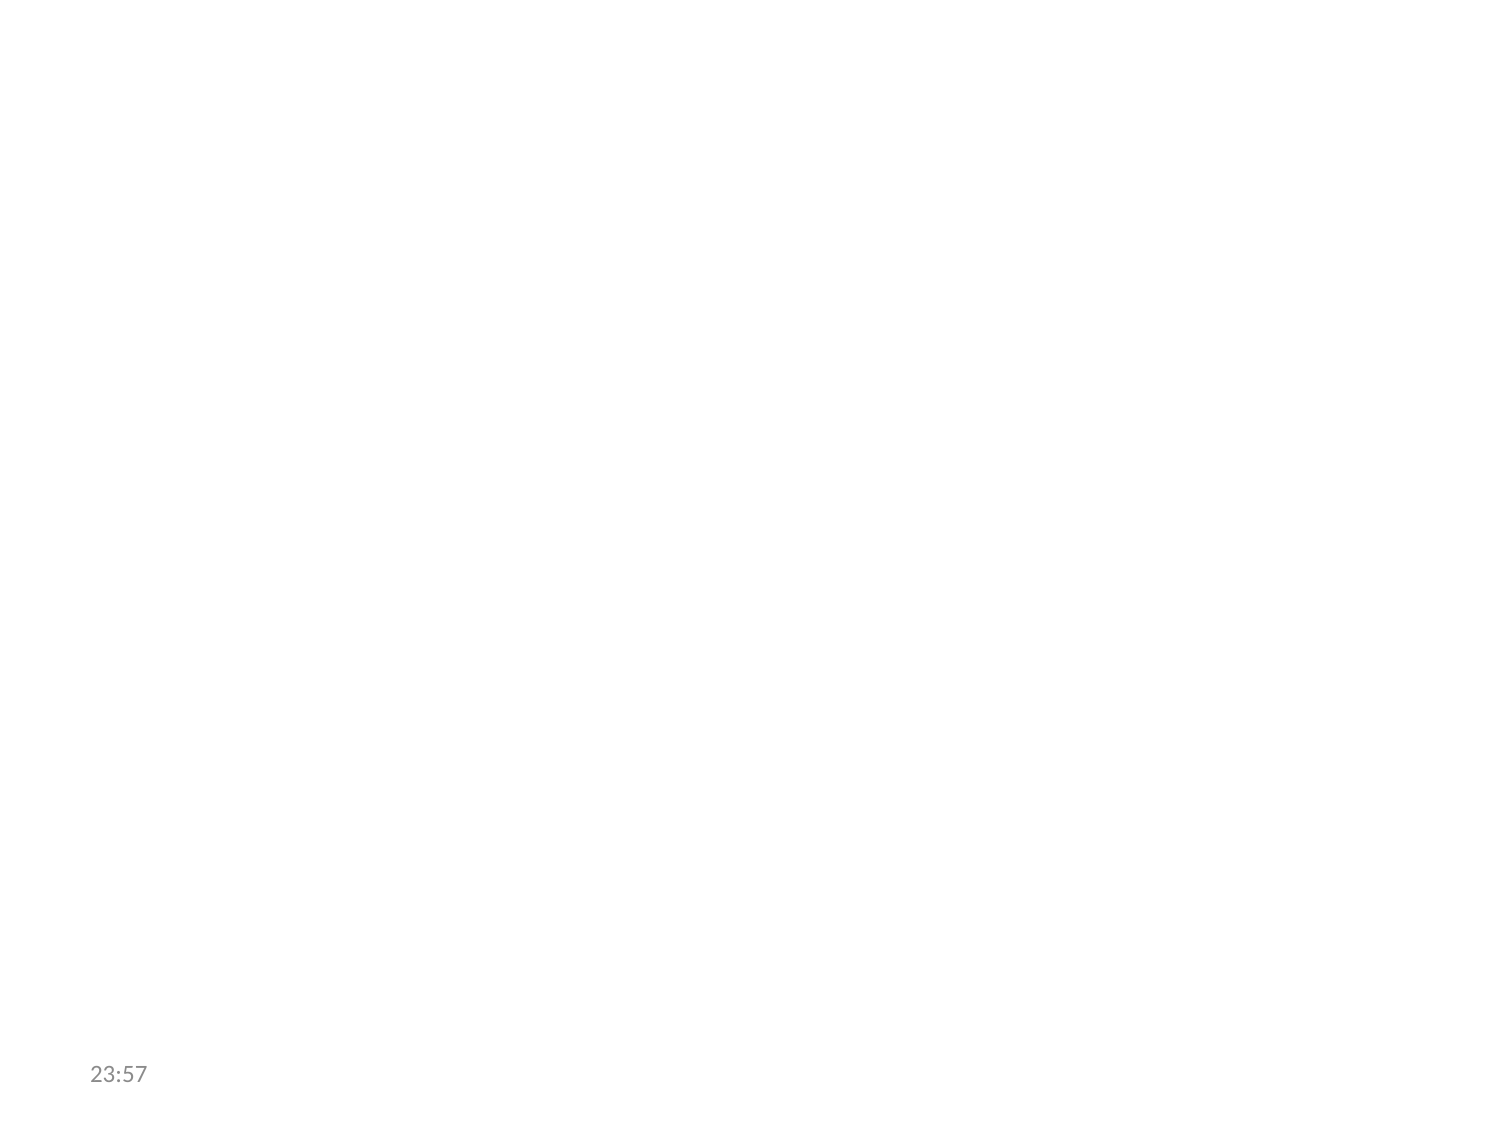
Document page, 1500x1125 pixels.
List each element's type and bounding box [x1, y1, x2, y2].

slide_number [75, 1042, 425, 1103]
